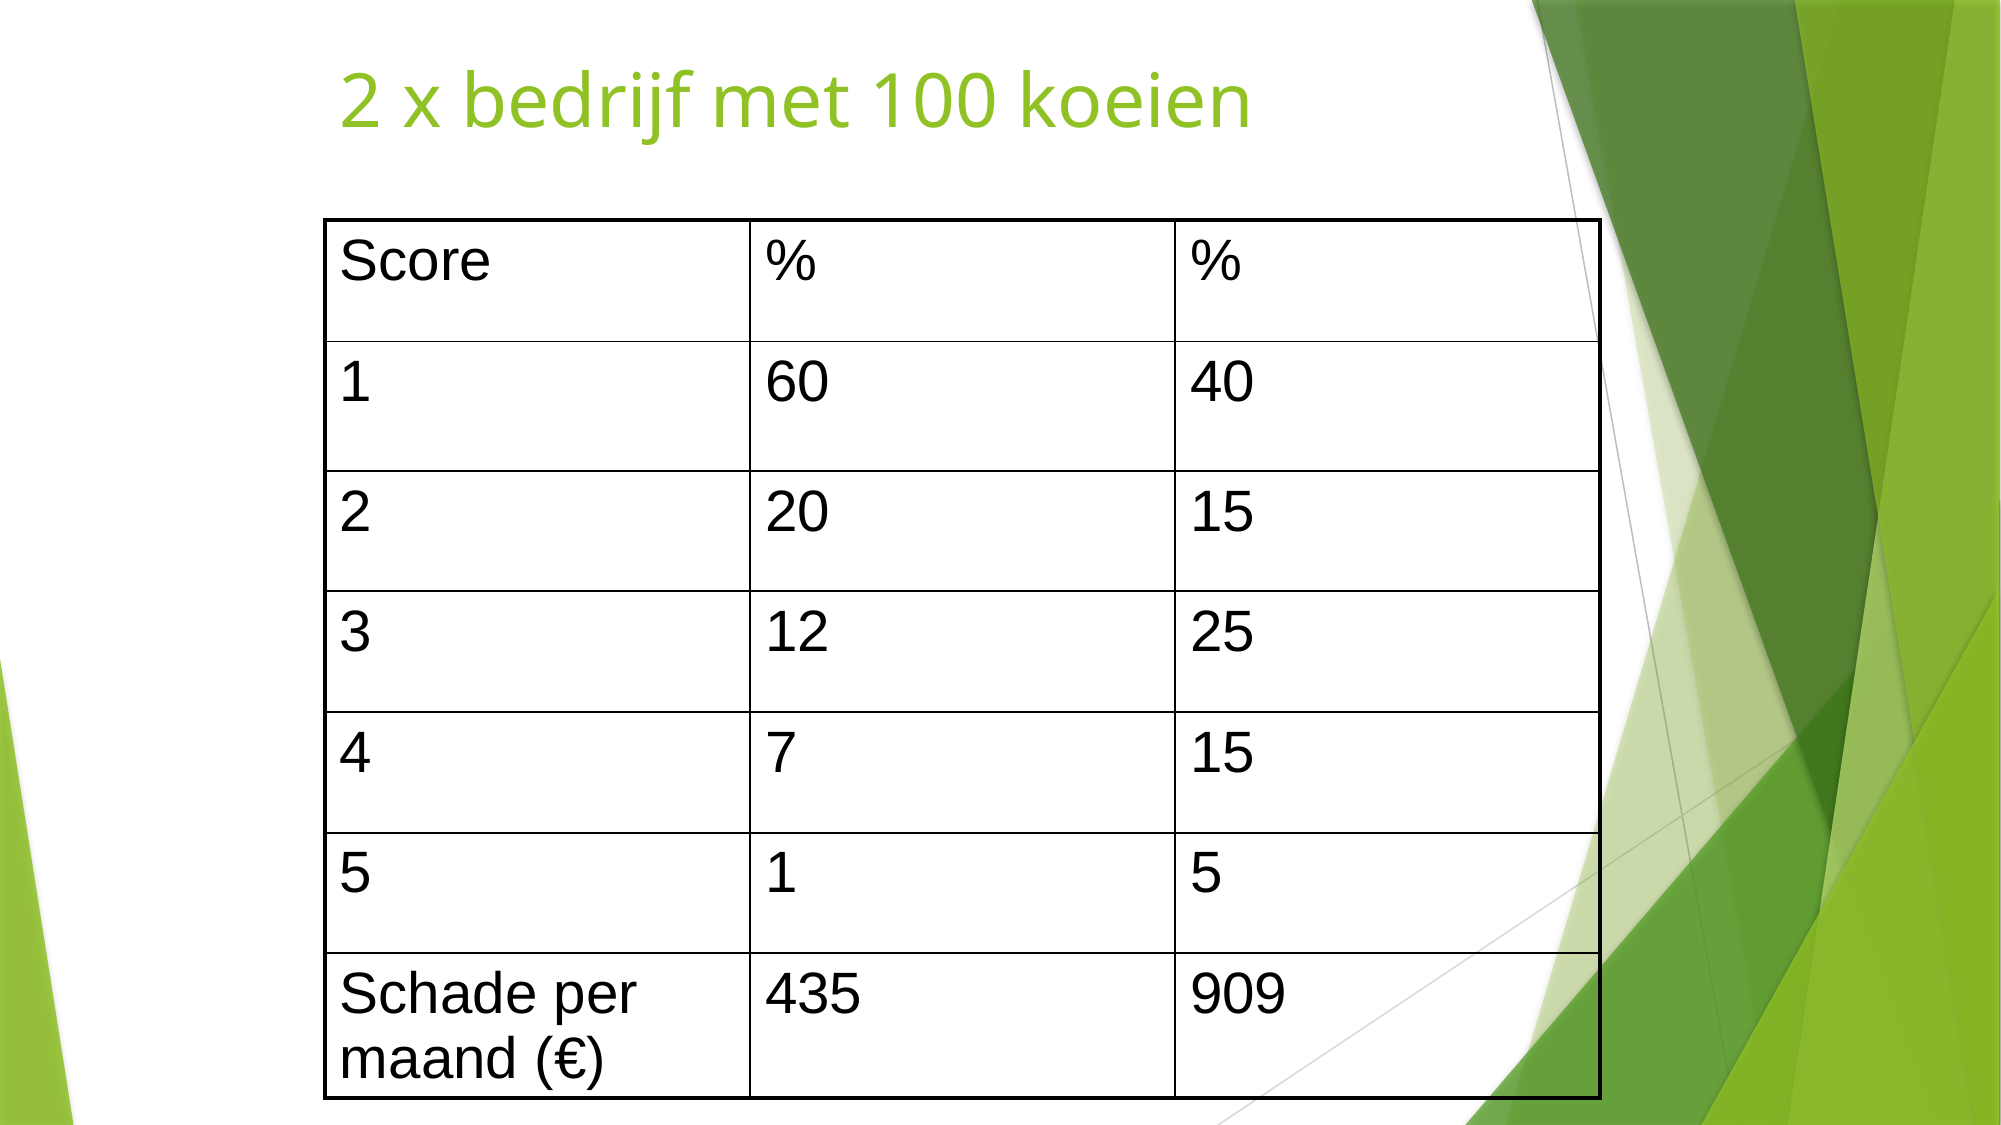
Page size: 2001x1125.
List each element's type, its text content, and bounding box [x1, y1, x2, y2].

table_cell 7 [751, 713, 1174, 832]
table_cell 5 [1176, 834, 1598, 952]
table_header % [1176, 222, 1598, 341]
table_cell 25 [1176, 592, 1598, 711]
table_header Score [327, 222, 749, 341]
table_cell 435 [751, 954, 1174, 1096]
table_cell 40 [1176, 342, 1598, 470]
table_cell 2 [327, 472, 749, 590]
table_cell 60 [751, 342, 1174, 470]
table_cell 1 [327, 342, 749, 470]
table_cell 1 [751, 834, 1174, 952]
table_cell 3 [327, 592, 749, 711]
table_cell 12 [751, 592, 1174, 711]
table_cell 5 [327, 834, 749, 952]
table_cell 15 [1176, 713, 1598, 832]
table_cell 909 [1176, 954, 1598, 1096]
table_cell 20 [751, 472, 1174, 590]
title 2 x bedrijf met 100 koeien [324, 45, 1675, 183]
table_cell Schade per maand (€) [327, 954, 749, 1096]
table_header % [751, 222, 1174, 341]
table_cell 4 [327, 713, 749, 832]
table_cell 15 [1176, 472, 1598, 590]
